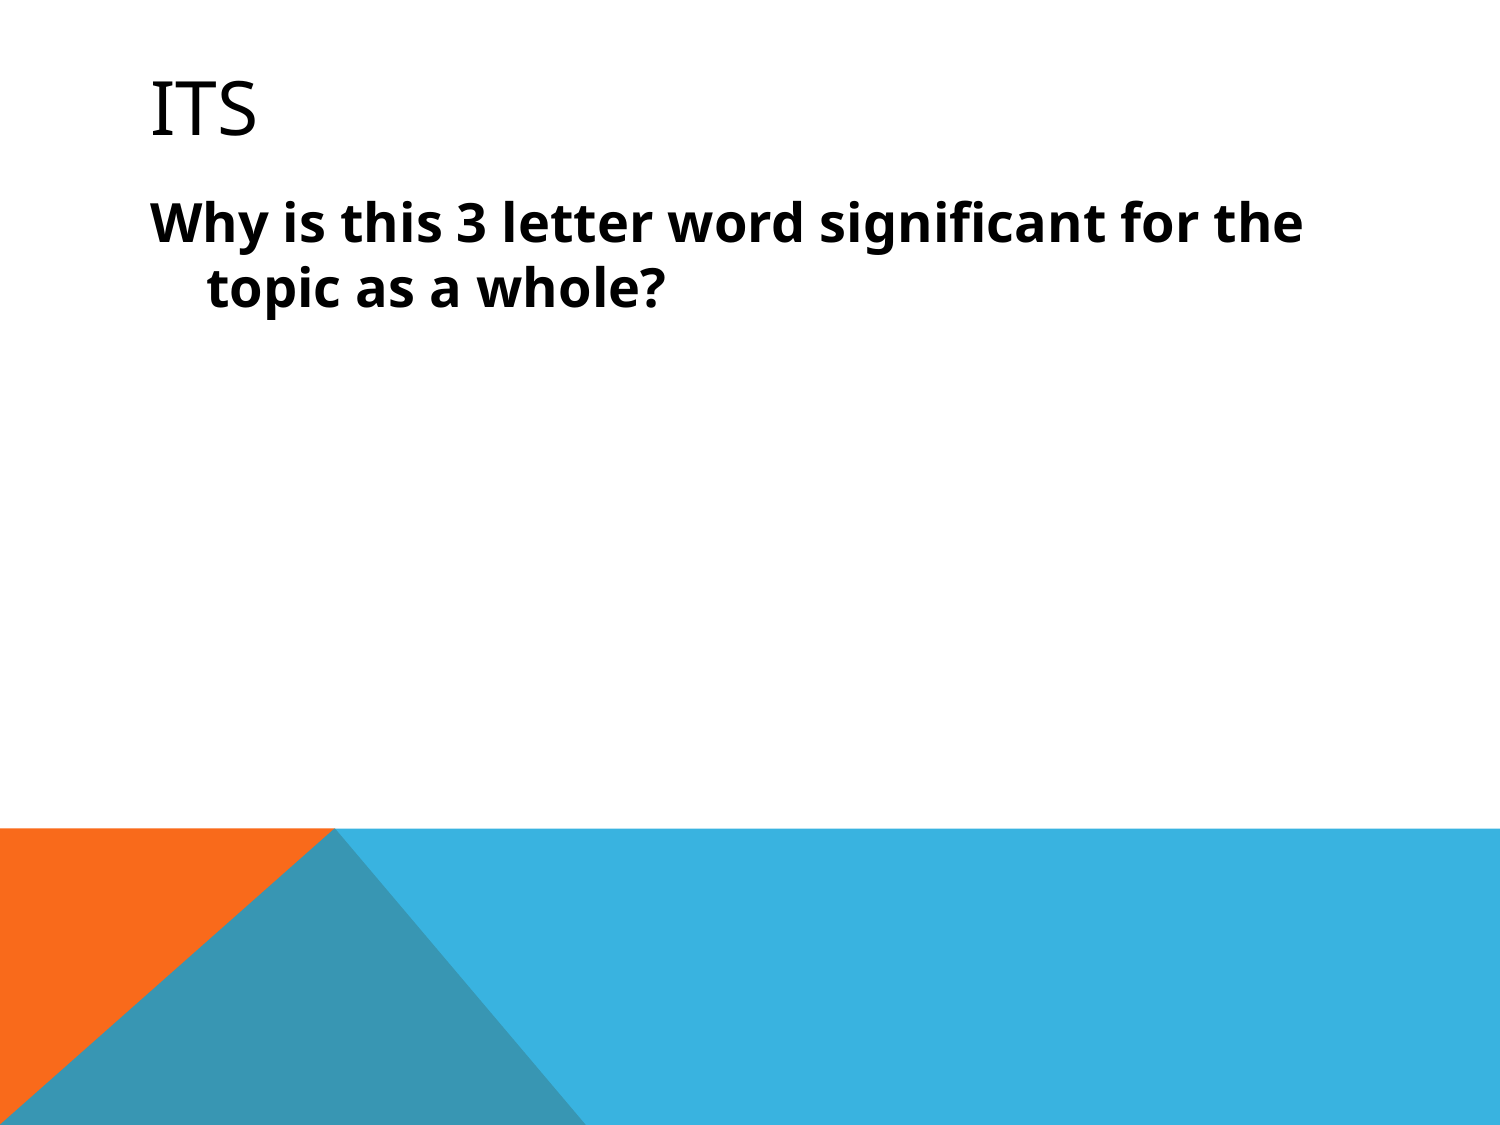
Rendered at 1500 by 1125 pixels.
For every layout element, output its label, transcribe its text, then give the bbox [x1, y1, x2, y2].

list Why is this 3 letter word significant for the topic as a whole? [135, 180, 1369, 768]
title its [135, 60, 1369, 150]
